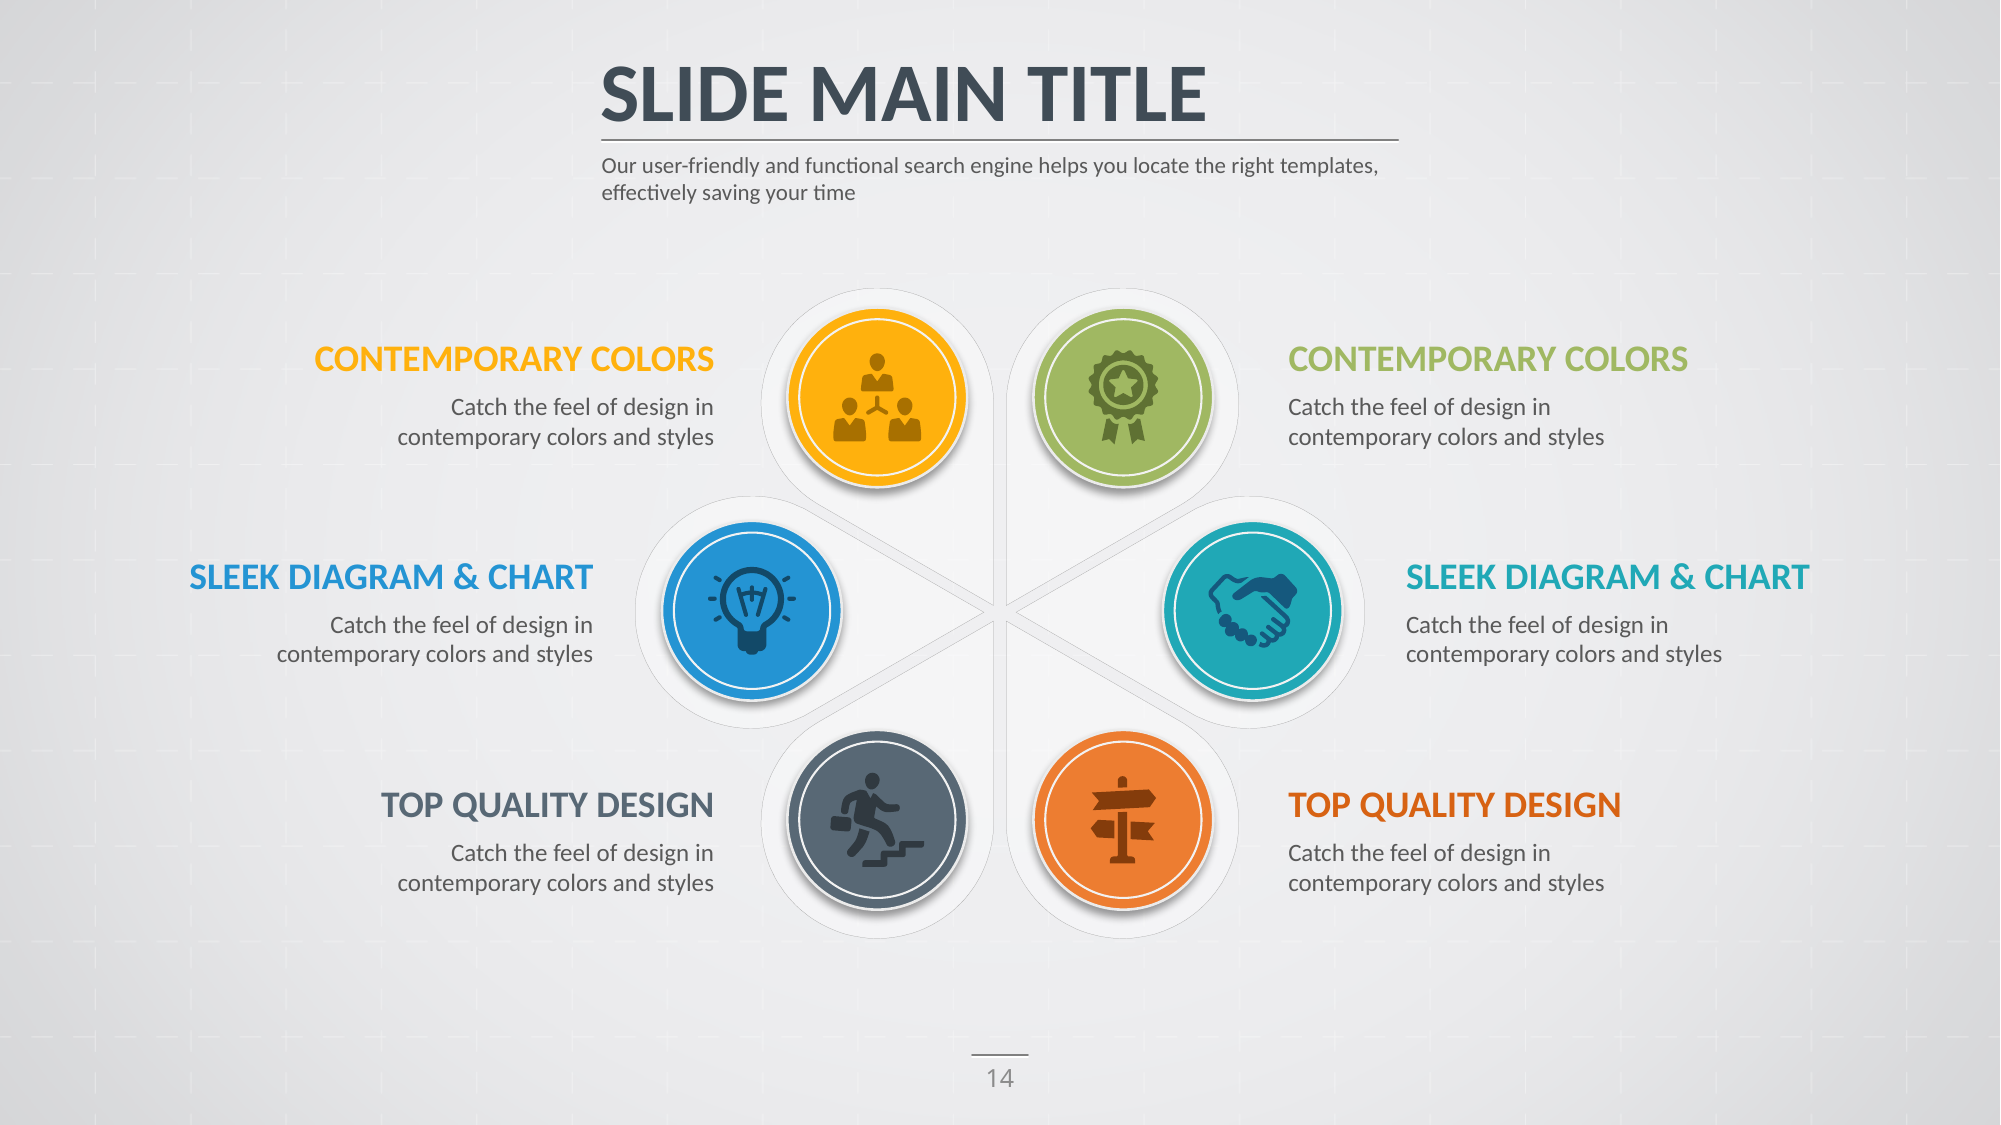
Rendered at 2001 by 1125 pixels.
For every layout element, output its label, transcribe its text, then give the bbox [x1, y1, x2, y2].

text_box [309, 772, 635, 910]
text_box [1365, 326, 1741, 464]
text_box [274, 326, 635, 464]
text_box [153, 544, 609, 682]
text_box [585, 30, 1415, 214]
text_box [1391, 544, 1859, 682]
slide_number 14 [923, 1049, 1077, 1110]
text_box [1365, 772, 1694, 910]
picture [0, 0, 2000, 1125]
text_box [635, 288, 1365, 939]
